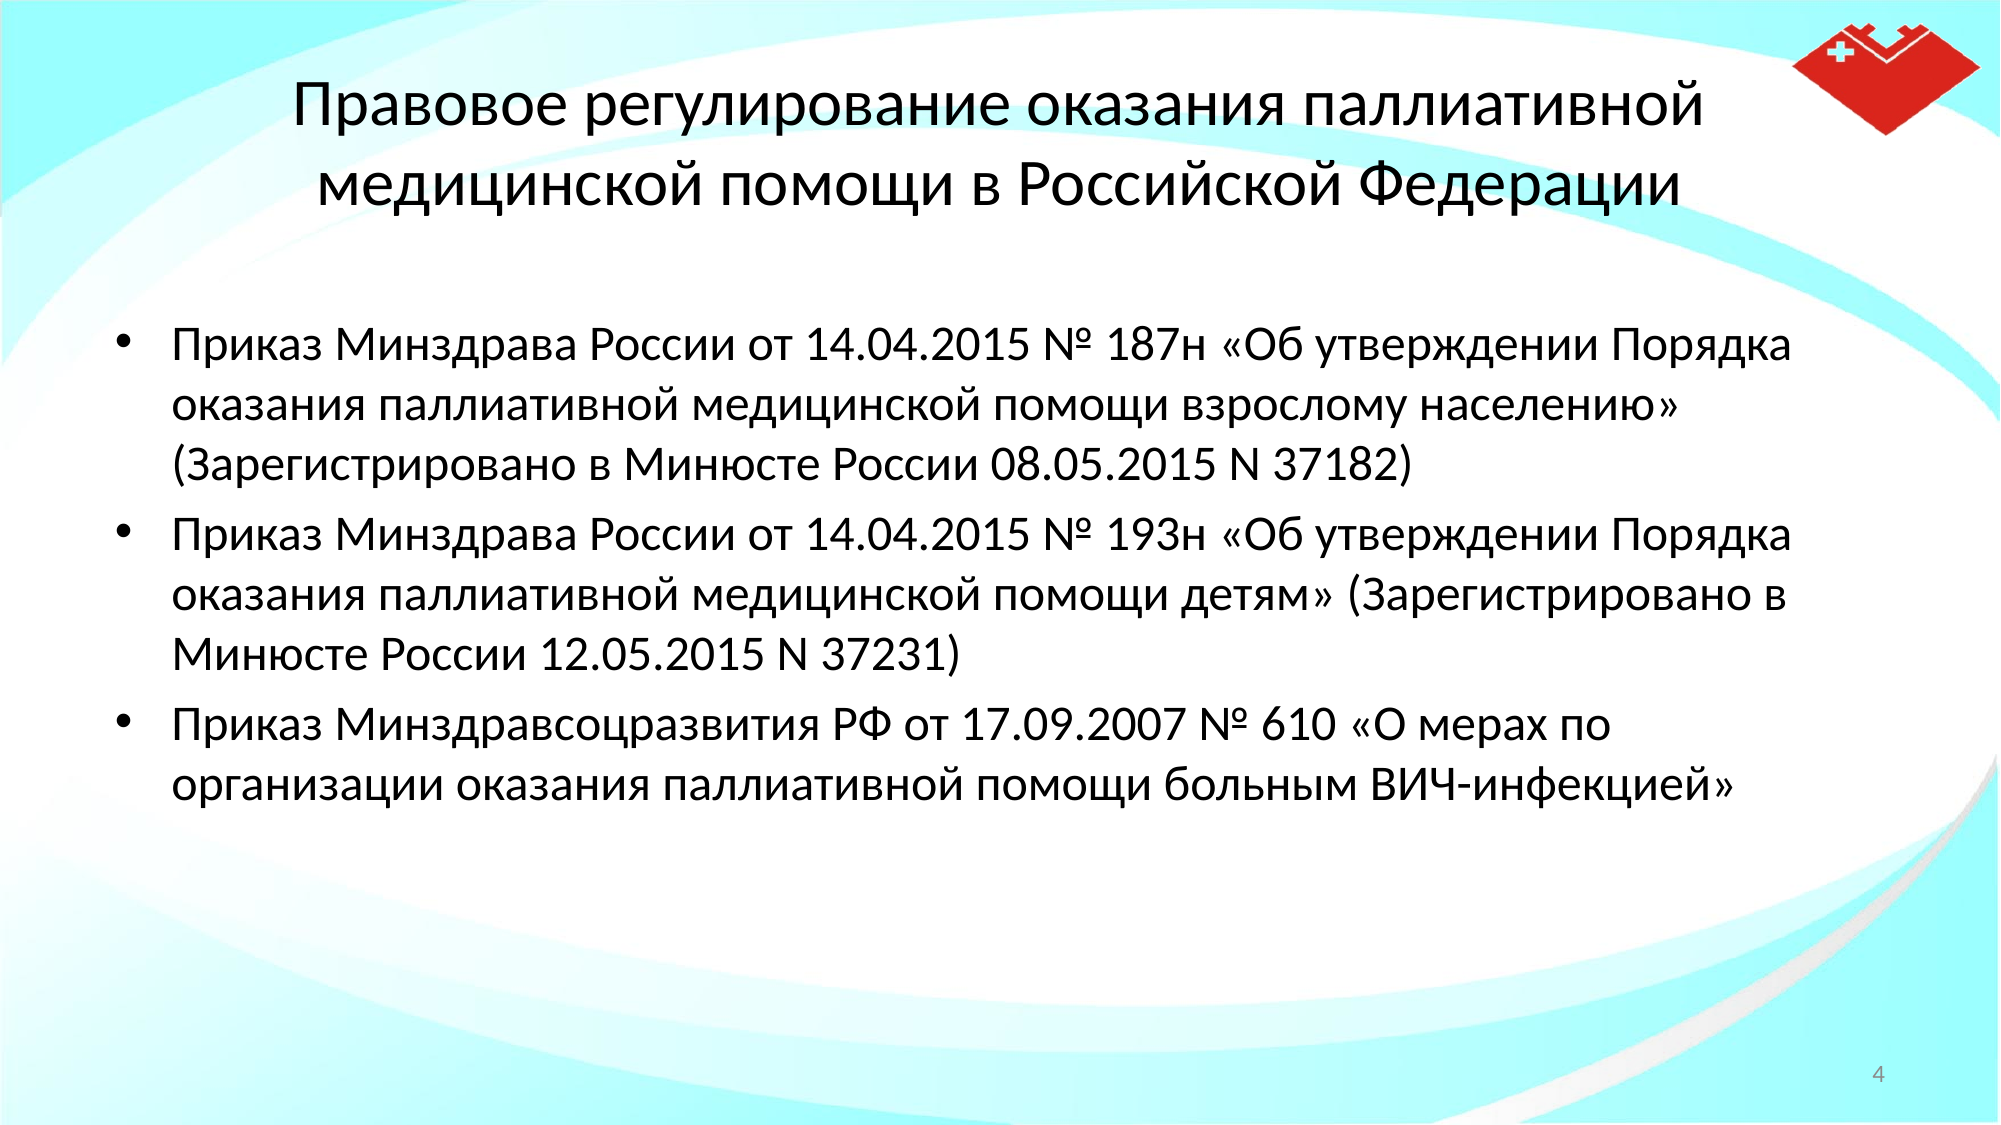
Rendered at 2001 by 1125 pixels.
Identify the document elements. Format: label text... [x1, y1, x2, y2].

title Правовое регулирование оказания паллиативной медицинской помощи в Российской Федерации [99, 45, 1900, 233]
slide_number 4 [1433, 1042, 1900, 1103]
list Приказ Минздрава России от 14.04.2015 № 187н «Об утверждении Порядка оказания паллиативной медицинской помощи взрослому населению» (Зарегистрировано в Минюсте России 08.05.2015 N 37182) Приказ Минздрава России от 14.04.2015 № 193н «Об утверждении Порядка оказания паллиативной медицинской помощи детям» (Зарегистрировано в Минюсте России 12.05.2015 N 37231) Приказ Минздравсоцразвития РФ от 17.09.2007 № 610 «О мерах по организации оказания паллиативной помощи больным ВИЧ-инфекцией» [99, 302, 1900, 1005]
picture [0, 0, 2000, 1125]
